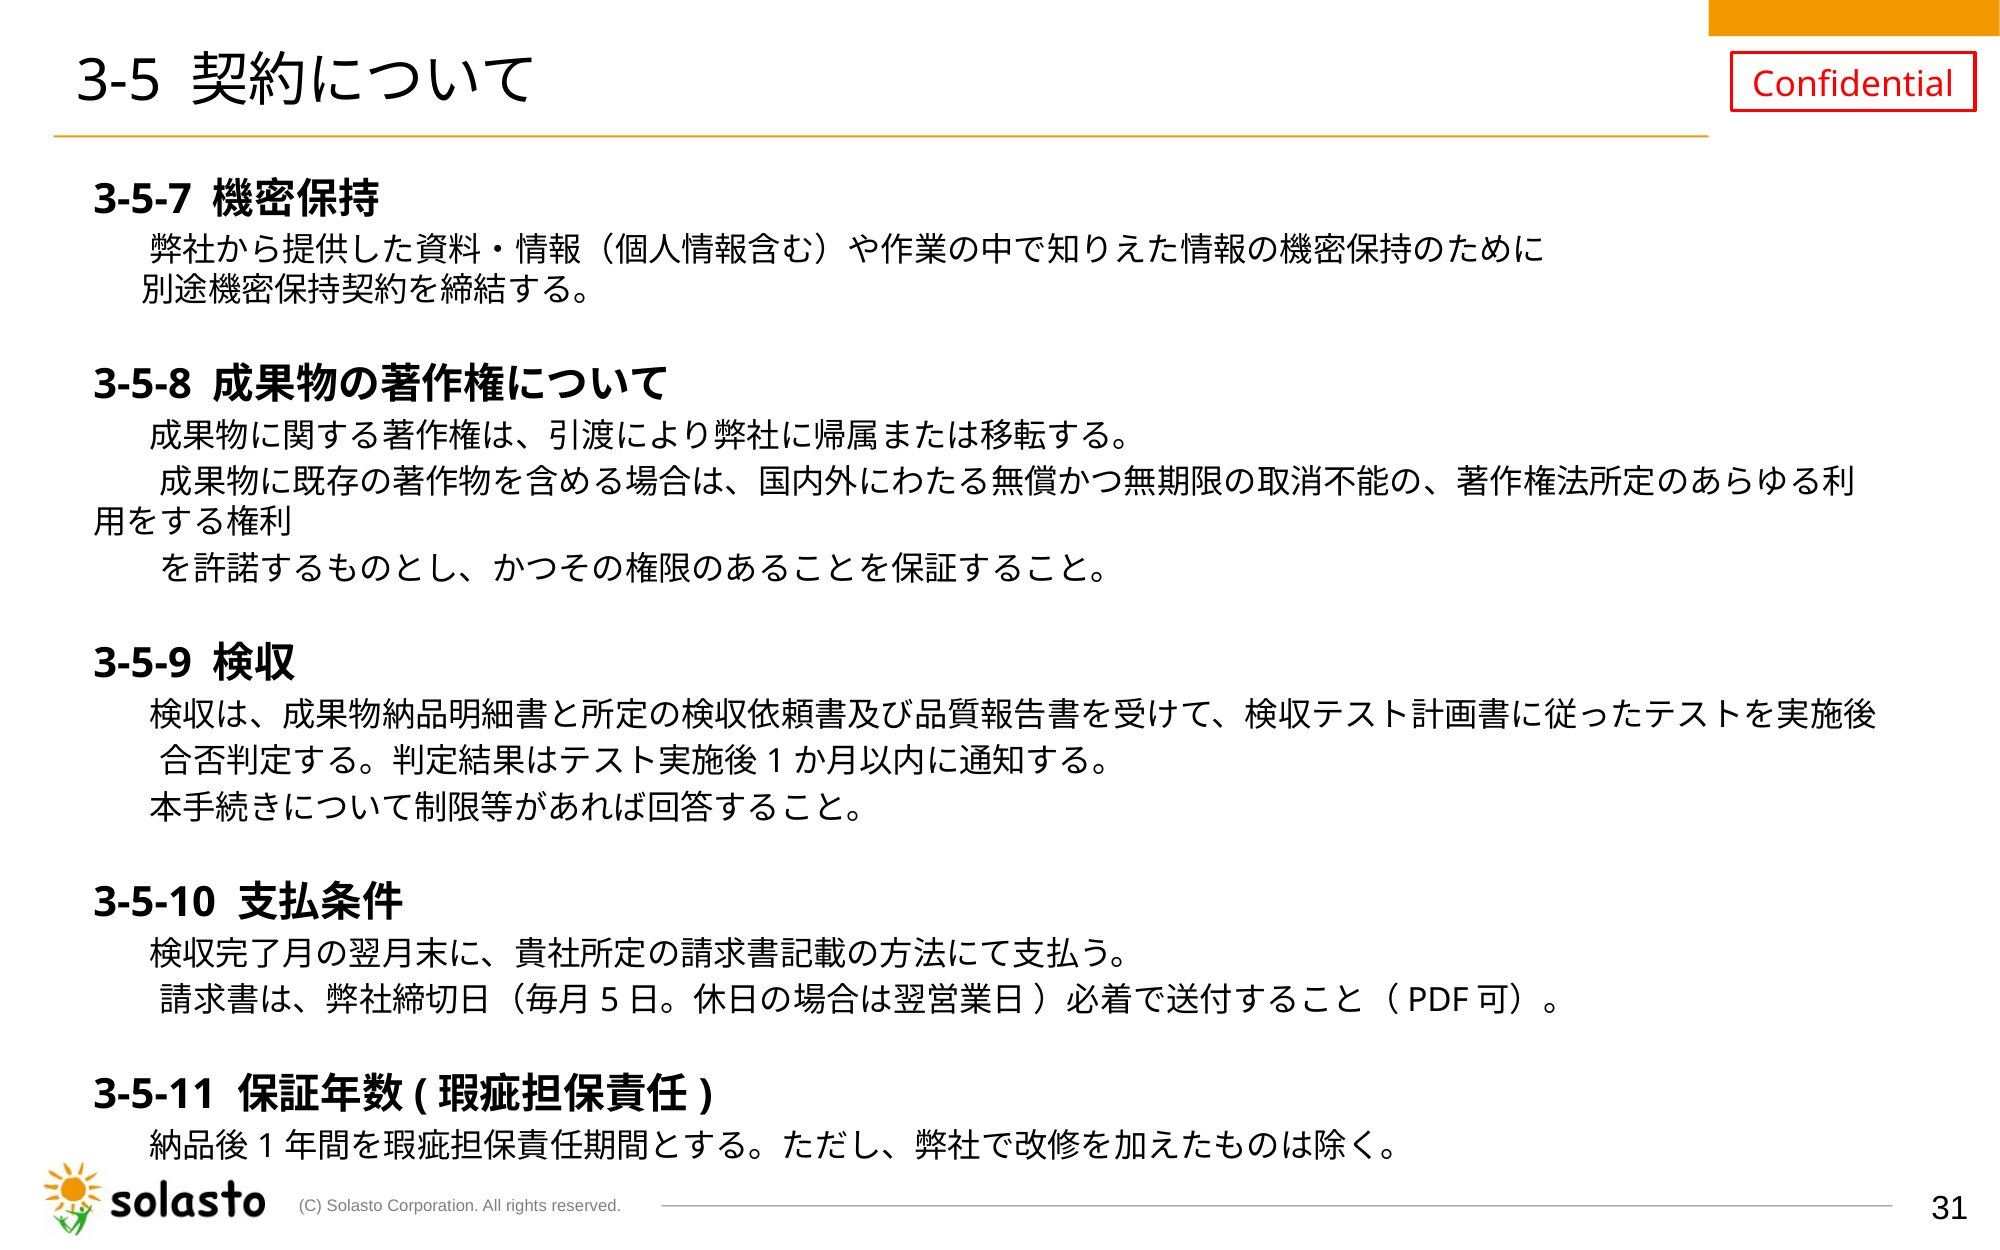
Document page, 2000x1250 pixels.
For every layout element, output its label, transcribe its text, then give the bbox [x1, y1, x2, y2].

title 3-5 契約について [61, 34, 1709, 121]
text_box 3-5-7 機密保持 弊社から提供した資料・情報（個人情報含む）や作業の中で知りえた情報の機密保持のために 別途機密保持契約を締結する。 3-5-8 成果物の著作権について 成果物に関する著作権は、引渡により弊社に帰属または移転する。 成果物に既存の著作物を含める場合は、国内外にわたる無償かつ無期限の取消不能の、著作権法所定のあらゆる利用をする権利 を許諾するものとし、かつその権限のあることを保証すること。 3-5-9 検収 検収は、成果物納品明細書と所定の検収依頼書及び品質報告書を受けて、検収テスト計画書に従ったテストを実施後 合否判定する。判定結果はテスト実施後1か月以内に通知する。 本手続きについて制限等があれば回答すること。 3-5-10 支払条件 検収完了月の翌月末に、貴社所定の請求書記載の方法にて支払う。 請求書は、弊社締切日（毎月5日。休日の場合は翌営業日 ）必着で送付すること（PDF可）。 3-5-11 保証年数(瑕疵担保責任) 納品後1年間を瑕疵担保責任期間とする。ただし、弊社で改修を加えたものは除く。 [78, 164, 1898, 1121]
picture [43, 1161, 265, 1238]
